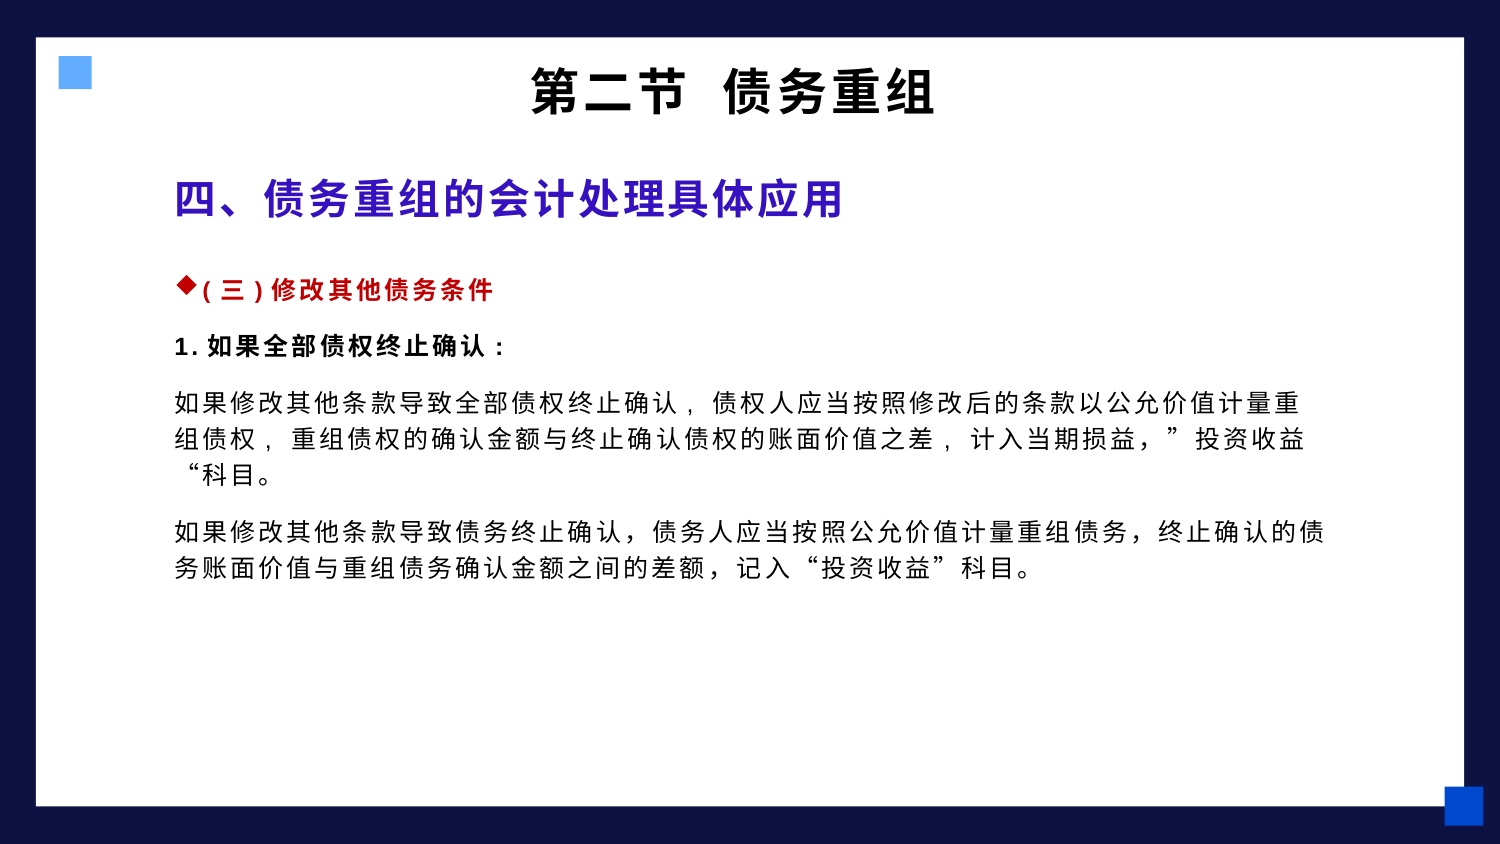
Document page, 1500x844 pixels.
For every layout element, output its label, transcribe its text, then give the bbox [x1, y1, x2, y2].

list (三)修改其他债务条件 1.如果全部债权终止确认: 如果修改其他条款导致全部债权终止确认, 债权人应当按照修改后的条款以公允价值计量重组债权, 重组债权的确认金额与终止确认债权的账面价值之差, 计入当期损益，”投资收益“科目。 如果修改其他条款导致债务终止确认，债务人应当按照公允价值计量重组债务，终止确认的债务账面价值与重组债务确认金额之间的差额，记入“投资收益”科目。 [157, 268, 1343, 693]
title 四、债务重组的会计处理具体应用 [157, 173, 1343, 263]
text_box 第二节 债务重组 [514, 53, 966, 129]
